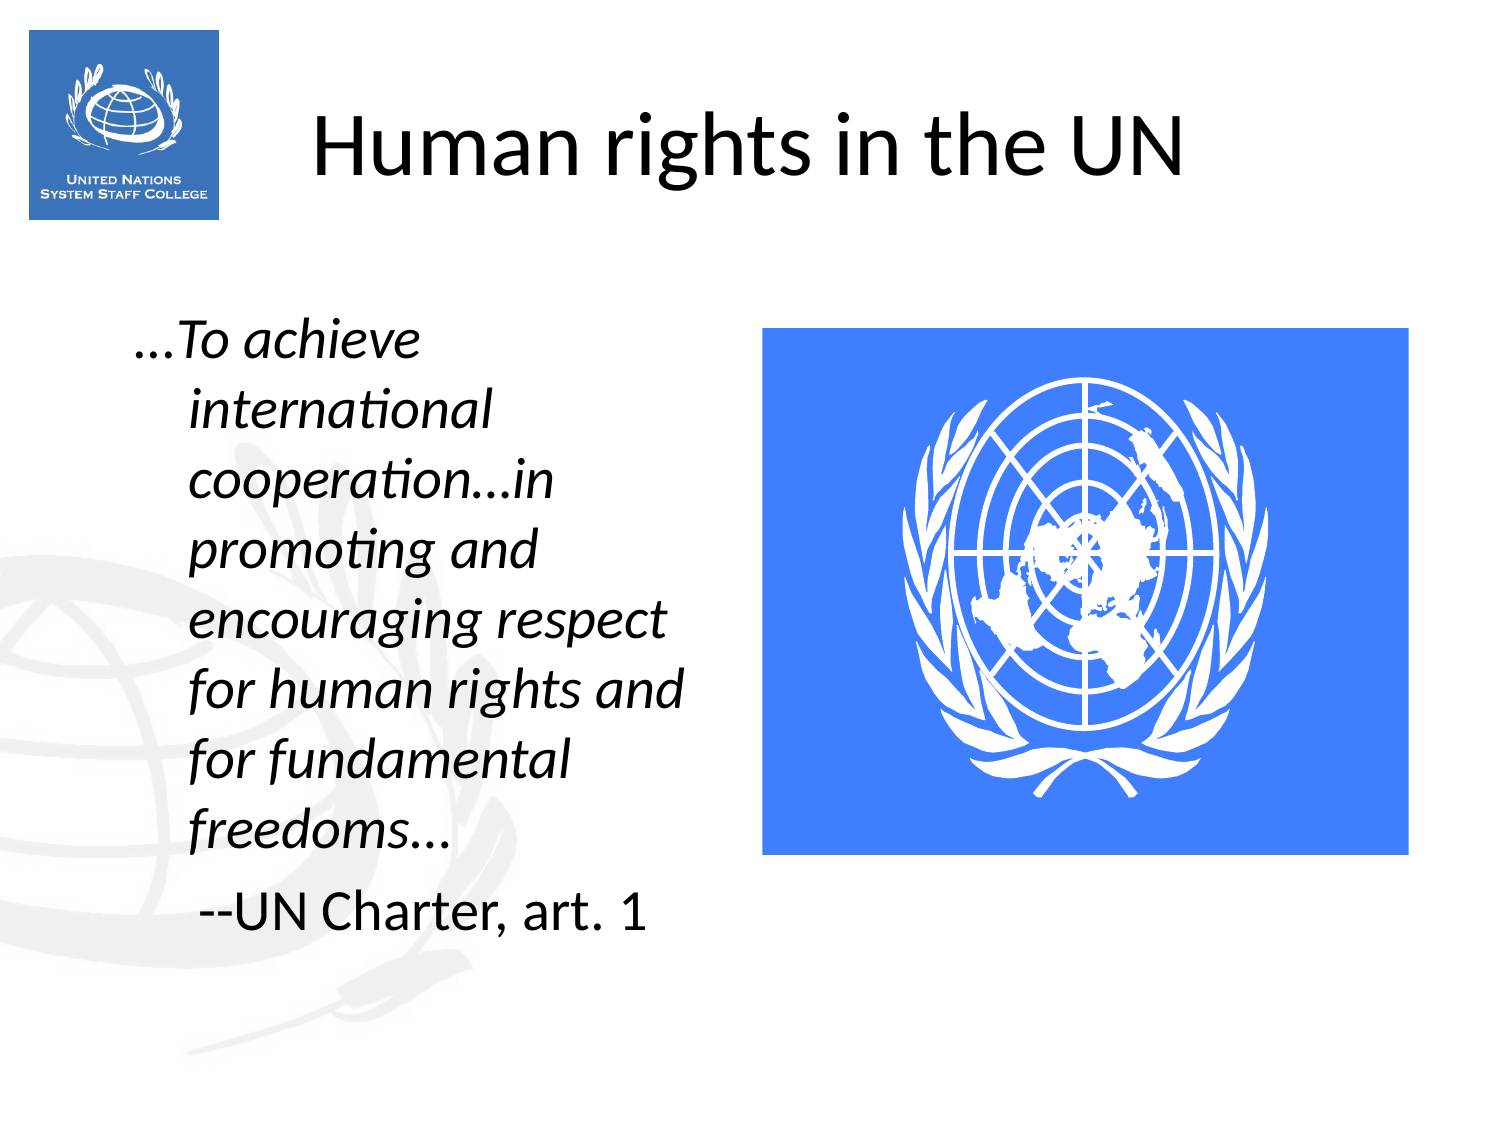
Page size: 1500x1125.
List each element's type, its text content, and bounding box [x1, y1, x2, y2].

list ...To achieve international cooperation…in promoting and encouraging respect for human rights and for fundamental freedoms… --UN Charter, art. 1 [116, 292, 743, 969]
title Human rights in the UN [74, 44, 1426, 233]
picture [29, 30, 219, 220]
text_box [761, 327, 1411, 856]
